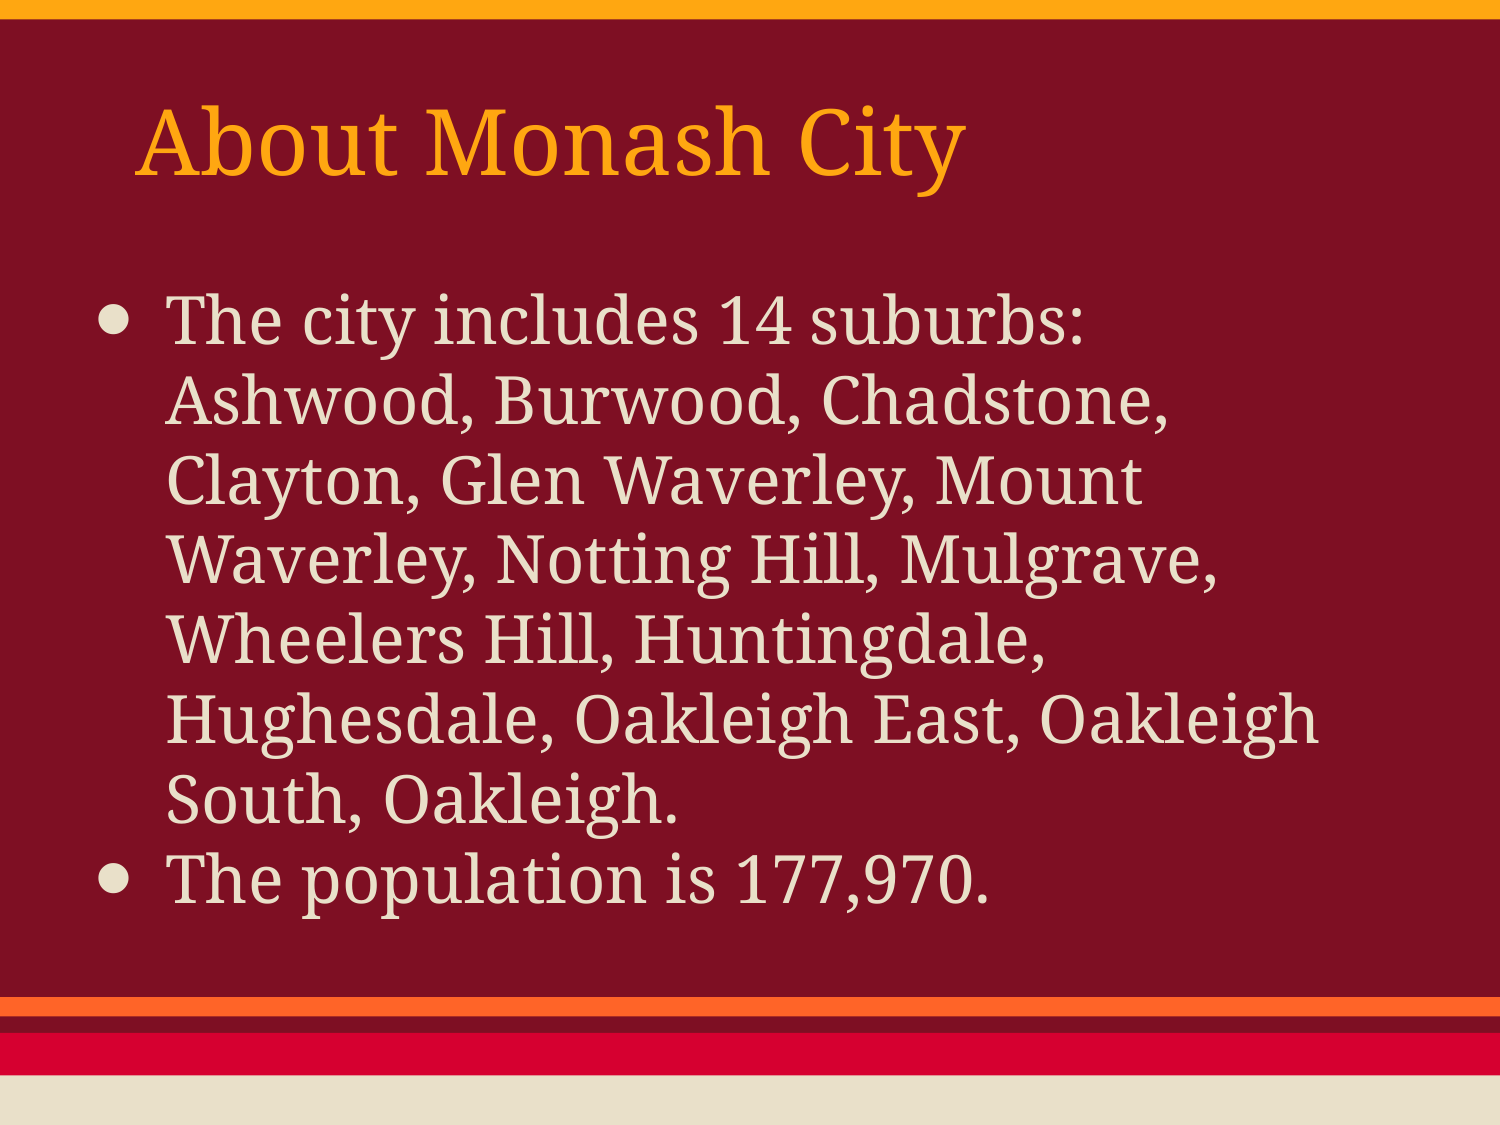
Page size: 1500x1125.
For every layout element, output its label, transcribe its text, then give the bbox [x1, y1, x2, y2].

title About Monash City [75, 45, 1425, 233]
list The city includes 14 suburbs: Ashwood, Burwood, Chadstone, Clayton, Glen Waverley, Mount Waverley, Notting Hill, Mulgrave, Wheelers Hill, Huntingdale, Hughesdale, Oakleigh East, Oakleigh South, Oakleigh. The population is 177,970. [75, 262, 1425, 978]
